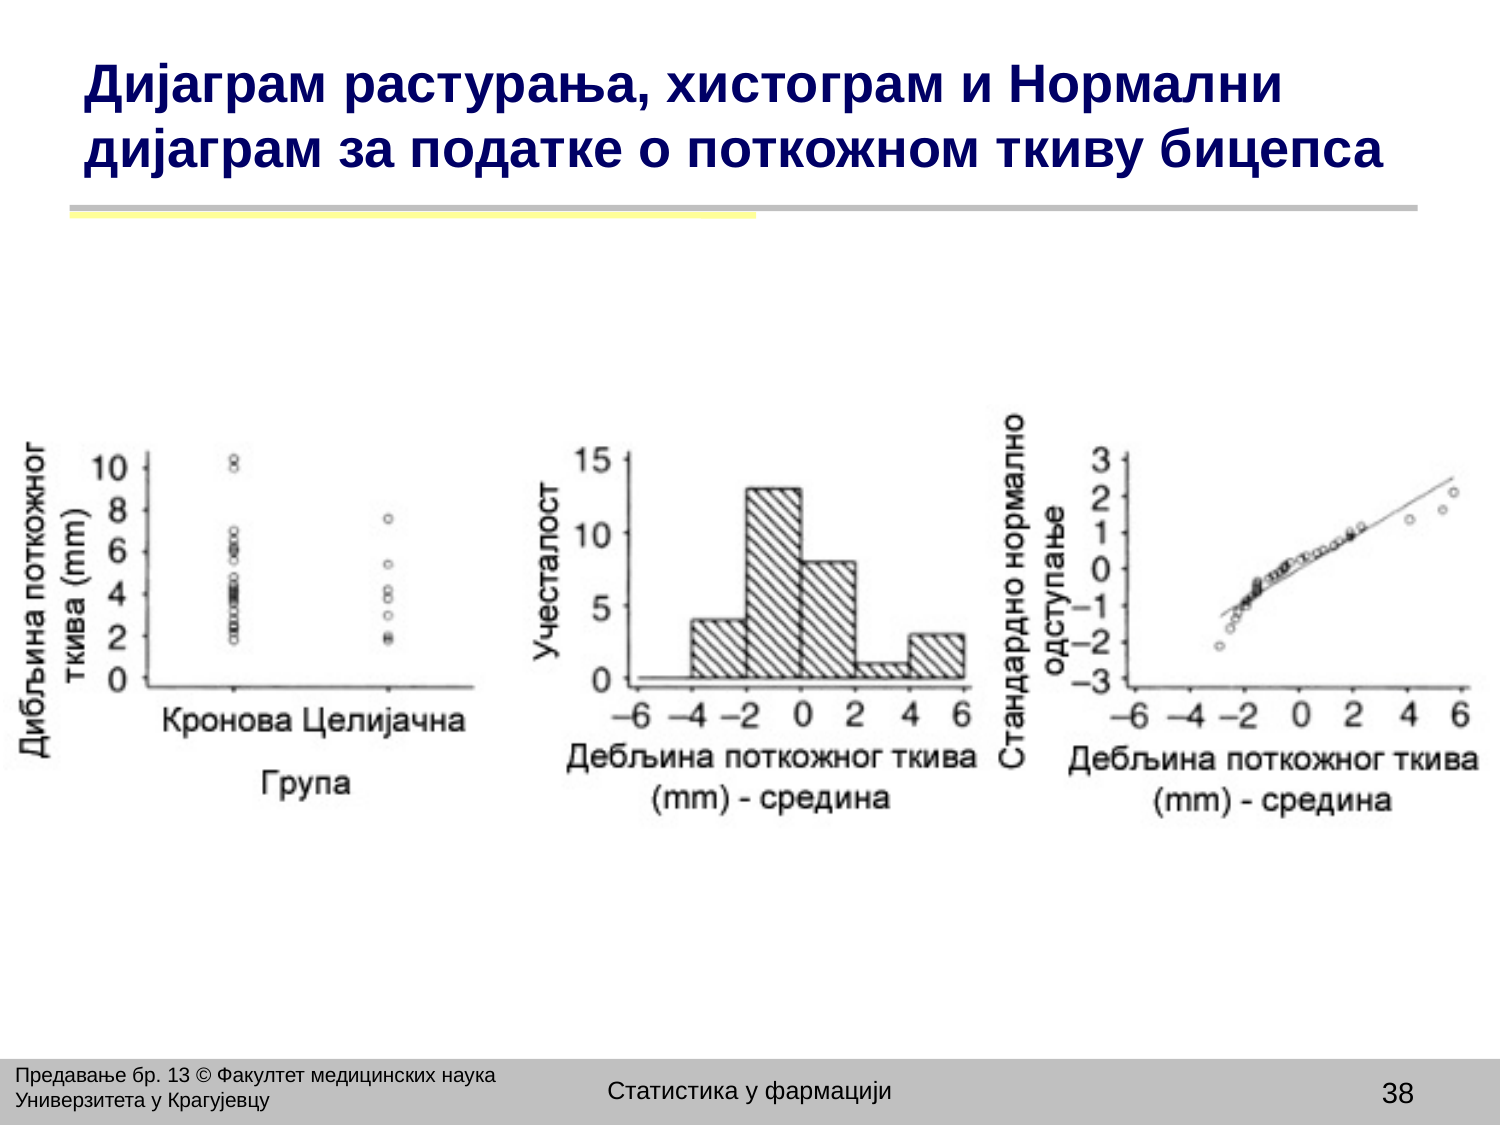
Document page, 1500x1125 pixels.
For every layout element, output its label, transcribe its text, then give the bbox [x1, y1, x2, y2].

footer Статистика у фармацији [512, 1066, 988, 1125]
picture [3, 404, 1494, 832]
title Дијаграм растурања, хистограм и Нормални дијаграм за податке о поткожном ткиву бицепса [69, 19, 1426, 208]
slide_number Предавање бр. 13 © Факултет медицинских наука Универзитета у Крагујевцу [0, 1053, 614, 1108]
slide_number 38 [1079, 1066, 1430, 1125]
